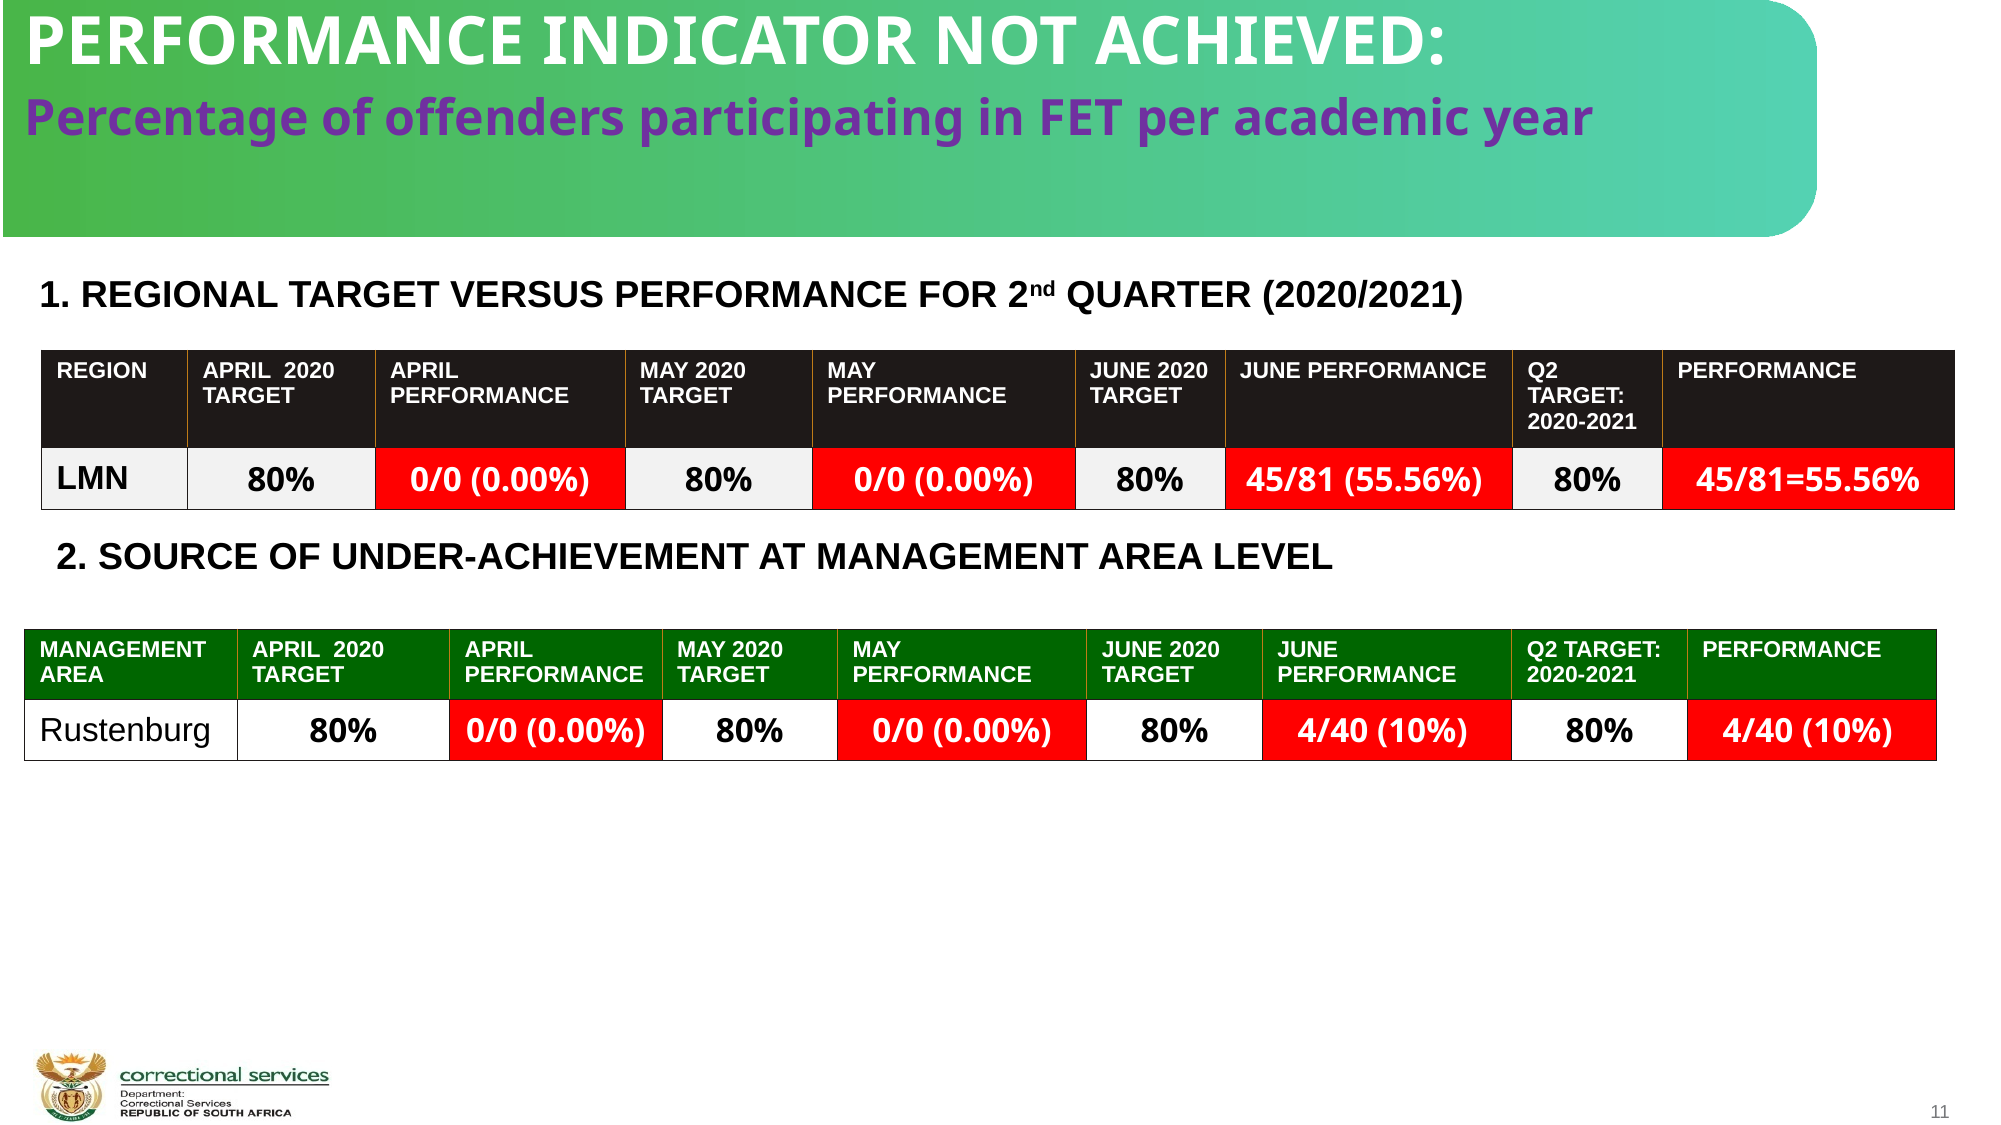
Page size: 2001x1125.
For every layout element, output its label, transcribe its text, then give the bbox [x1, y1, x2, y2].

table_cell 80% [1087, 700, 1262, 760]
table_header REGION [42, 351, 187, 447]
table_cell LMN [42, 448, 187, 509]
table_header JUNE PERFORMANCE [1263, 630, 1511, 699]
table_cell 80% [1513, 448, 1662, 509]
table_cell 80% [188, 448, 375, 509]
text_box PERFORMANCE INDICATOR NOT ACHIEVED: Percentage of offenders participating in FET per academic year [10, 0, 1808, 86]
table_cell 4/40 (10%) [1688, 700, 1936, 760]
table_cell 80% [1076, 448, 1225, 509]
table_header PERFORMANCE [1663, 351, 1954, 447]
table_header APRIL PERFORMANCE [450, 630, 662, 699]
table_cell Rustenburg [25, 700, 237, 760]
table_header JUNE PERFORMANCE [1226, 351, 1512, 447]
table_cell 4/40 (10%) [1263, 700, 1511, 760]
table_cell 0/0 (0.00%) [376, 448, 625, 509]
table_header APRIL PERFORMANCE [376, 351, 625, 447]
table_header Q2 TARGET: 2020-2021 [1512, 630, 1687, 699]
text_box [3, 0, 1817, 237]
table_cell 0/0 (0.00%) [813, 448, 1075, 509]
table_header MANAGEMENT AREA [25, 630, 237, 699]
table_cell 80% [663, 700, 837, 760]
table_header JUNE 2020 TARGET [1076, 351, 1225, 447]
table_header MAY PERFORMANCE [838, 630, 1086, 699]
table_cell 80% [1512, 700, 1687, 760]
picture [33, 1049, 332, 1123]
text_box 1. REGIONAL TARGET VERSUS PERFORMANCE FOR 2nd QUARTER (2020/2021) [24, 262, 1490, 323]
table_cell 45/81=55.56% [1663, 448, 1954, 509]
table_header MAY 2020 TARGET [626, 351, 812, 447]
table_header MAY 2020 TARGET [663, 630, 837, 699]
table_header JUNE 2020 TARGET [1087, 630, 1262, 699]
table_header MAY PERFORMANCE [813, 351, 1075, 447]
table_header Q2 TARGET: 2020-2021 [1513, 351, 1662, 447]
table_header PERFORMANCE [1688, 630, 1936, 699]
table_cell 0/0 (0.00%) [838, 700, 1086, 760]
table_cell 0/0 (0.00%) [450, 700, 662, 760]
table_header APRIL 2020 TARGET [238, 630, 449, 699]
table_cell 80% [238, 700, 449, 760]
table_cell 80% [626, 448, 812, 509]
table_cell 45/81 (55.56%) [1226, 448, 1512, 509]
table_header APRIL 2020 TARGET [188, 351, 375, 447]
text_box 2. SOURCE OF UNDER-ACHIEVEMENT AT MANAGEMENT AREA LEVEL [0, 524, 1490, 585]
